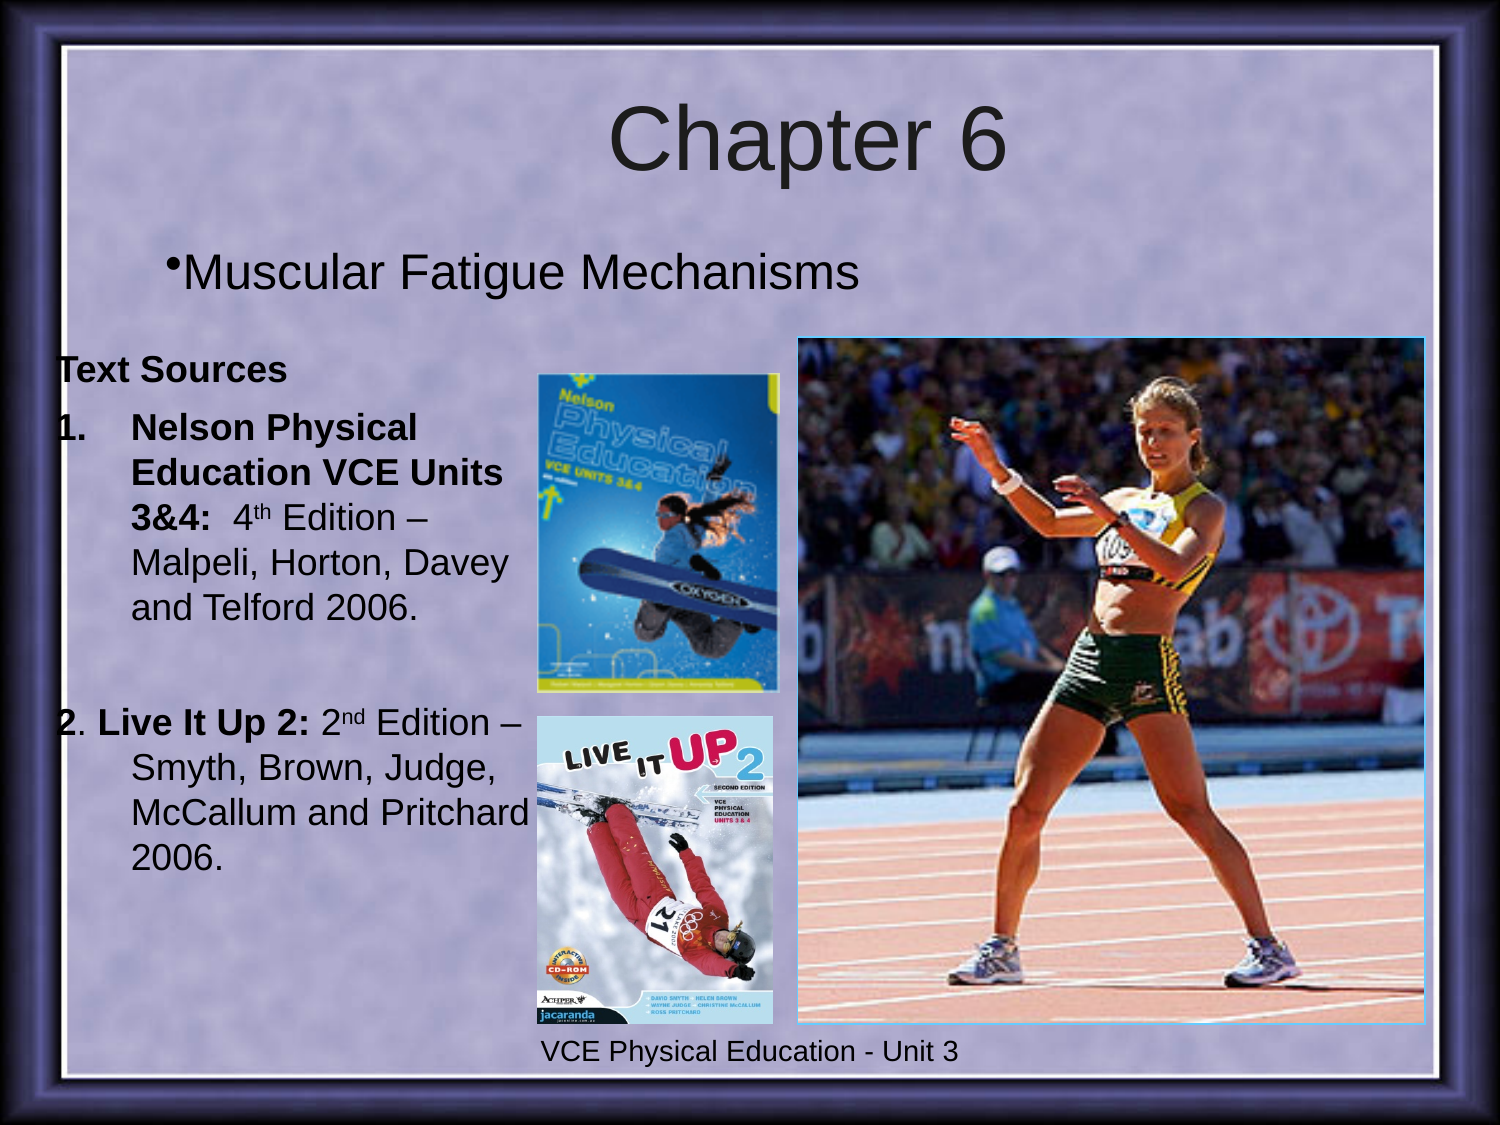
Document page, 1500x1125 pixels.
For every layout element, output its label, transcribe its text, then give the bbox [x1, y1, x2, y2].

text_box Text Sources Nelson Physical Education VCE Units 3&4: 4th Edition – Malpeli, Horton, Davey and Telford 2006. 2. Live It Up 2: 2nd Edition – Smyth, Brown, Judge, McCallum and Pritchard 2006. [41, 337, 550, 886]
footer VCE Physical Education - Unit 3 [512, 1024, 988, 1103]
picture [0, 0, 1500, 1125]
list Muscular Fatigue Mechanisms [149, 231, 1424, 362]
title Chapter 6 [152, 58, 1466, 209]
